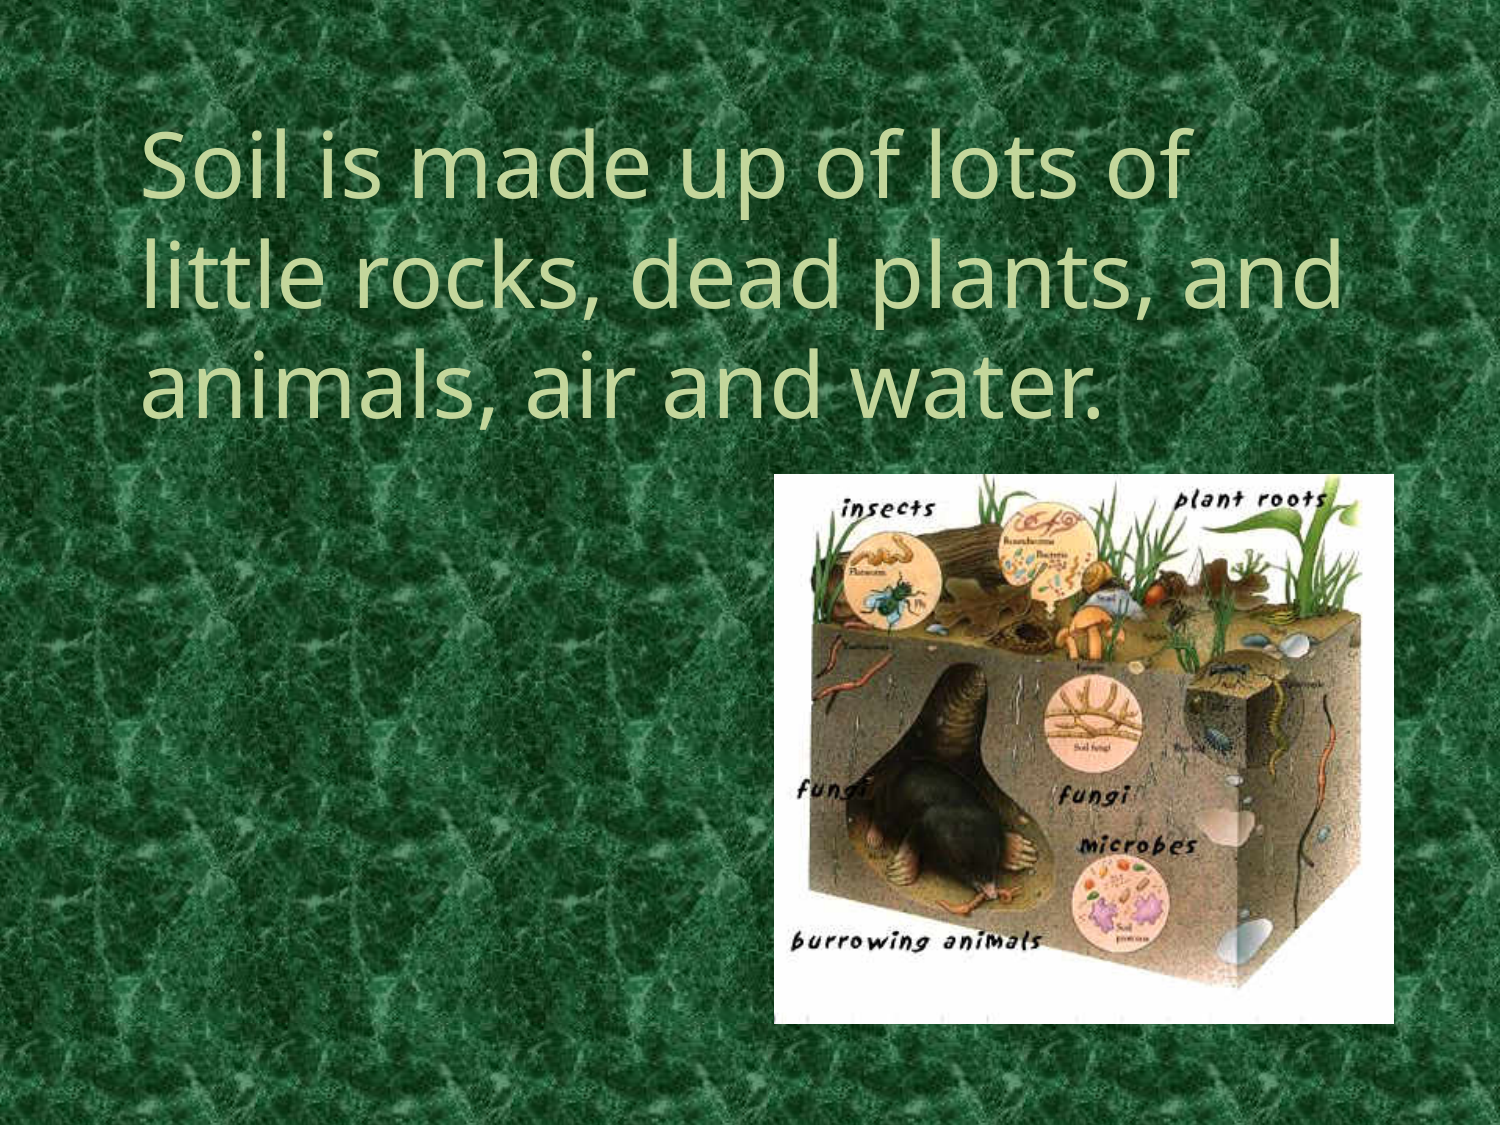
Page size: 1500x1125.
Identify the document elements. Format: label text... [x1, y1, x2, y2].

text_box Soil is made up of lots of little rocks, dead plants, and animals, air and water. [124, 99, 1413, 445]
picture [0, 0, 1500, 1125]
